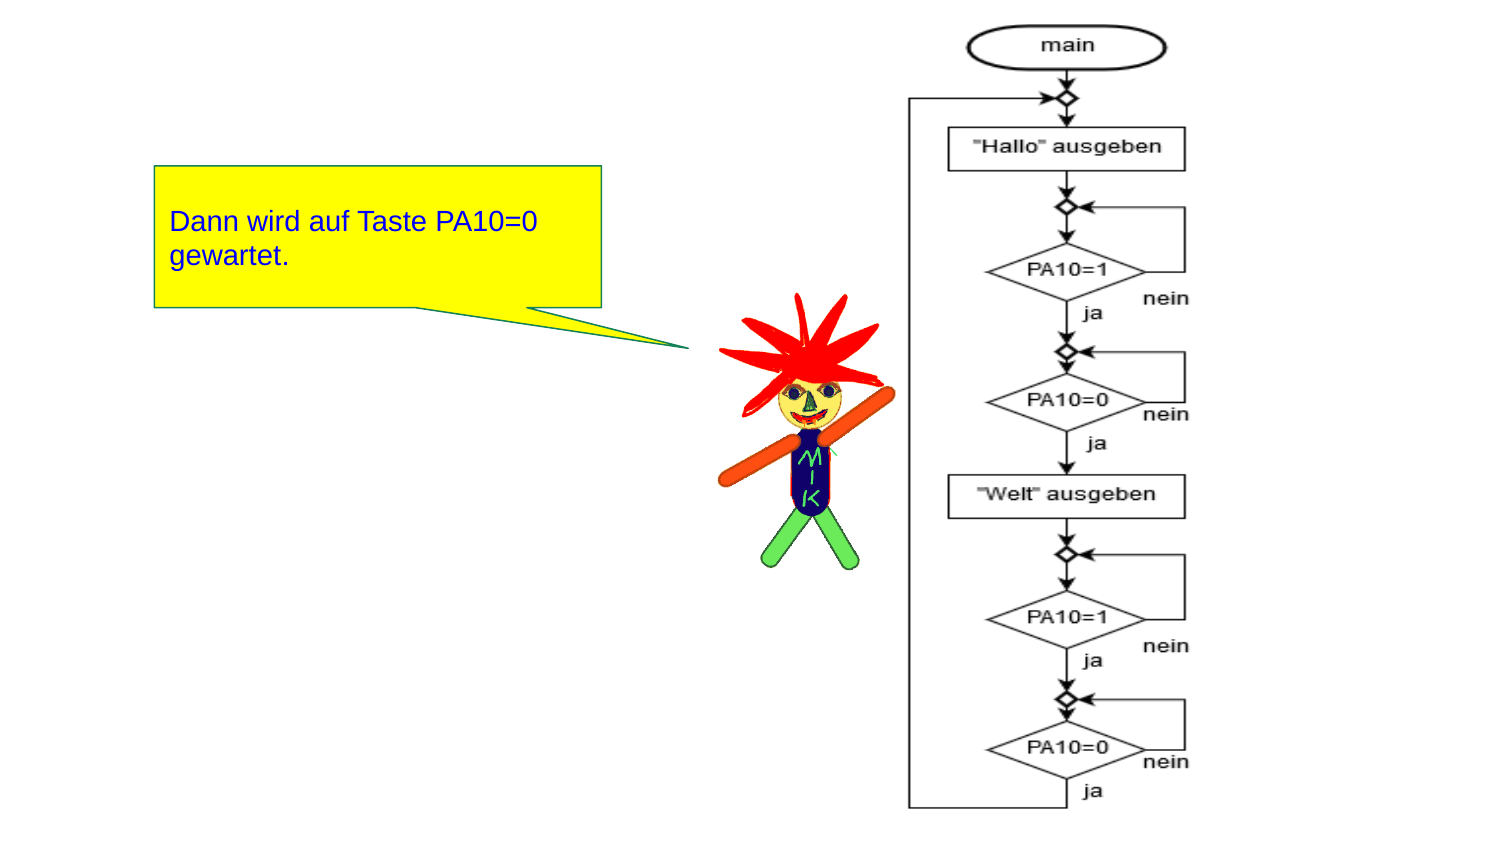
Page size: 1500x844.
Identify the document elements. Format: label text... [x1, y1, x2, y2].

picture [699, 24, 1206, 819]
text_box Dann wird auf Taste PA10=0 gewartet. [154, 165, 689, 349]
